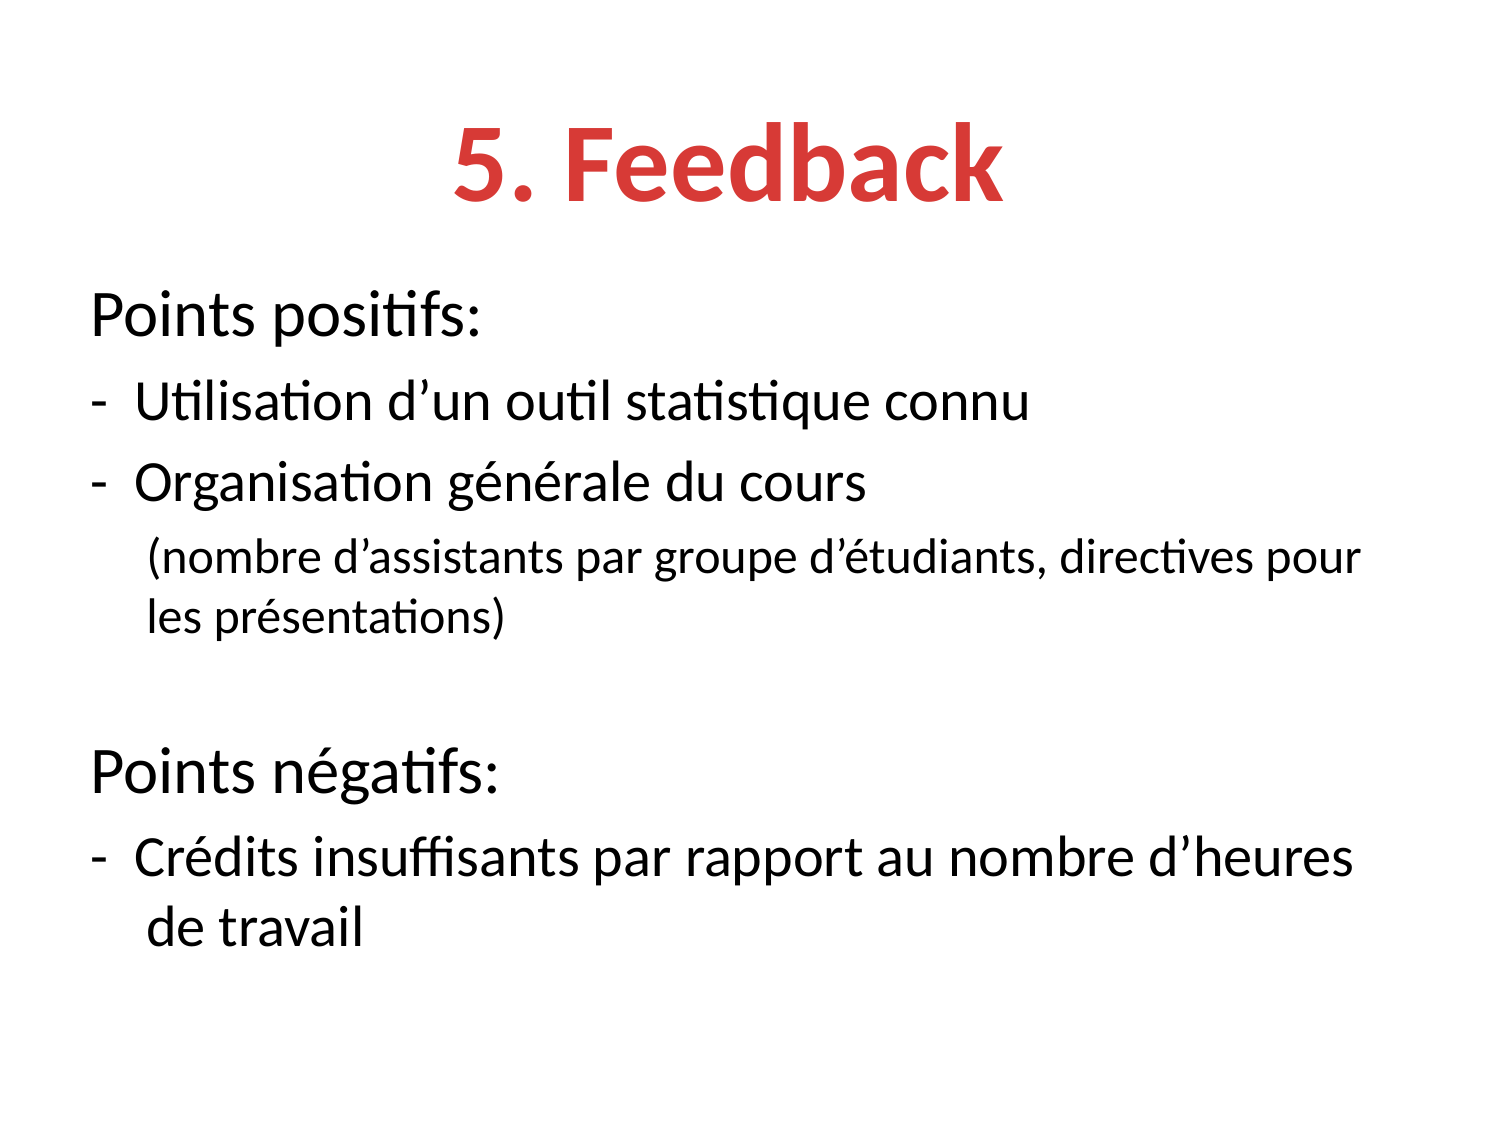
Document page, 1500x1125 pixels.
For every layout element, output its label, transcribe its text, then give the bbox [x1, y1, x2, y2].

text_box 5. Feedback [436, 81, 1045, 232]
list Points positifs: - Utilisation d’un outil statistique connu - Organisation générale du cours (nombre d’assistants par groupe d’étudiants, directives pour les présentations) Points négatifs: - Crédits insuffisants par rapport au nombre d’heures de travail [75, 262, 1425, 1005]
